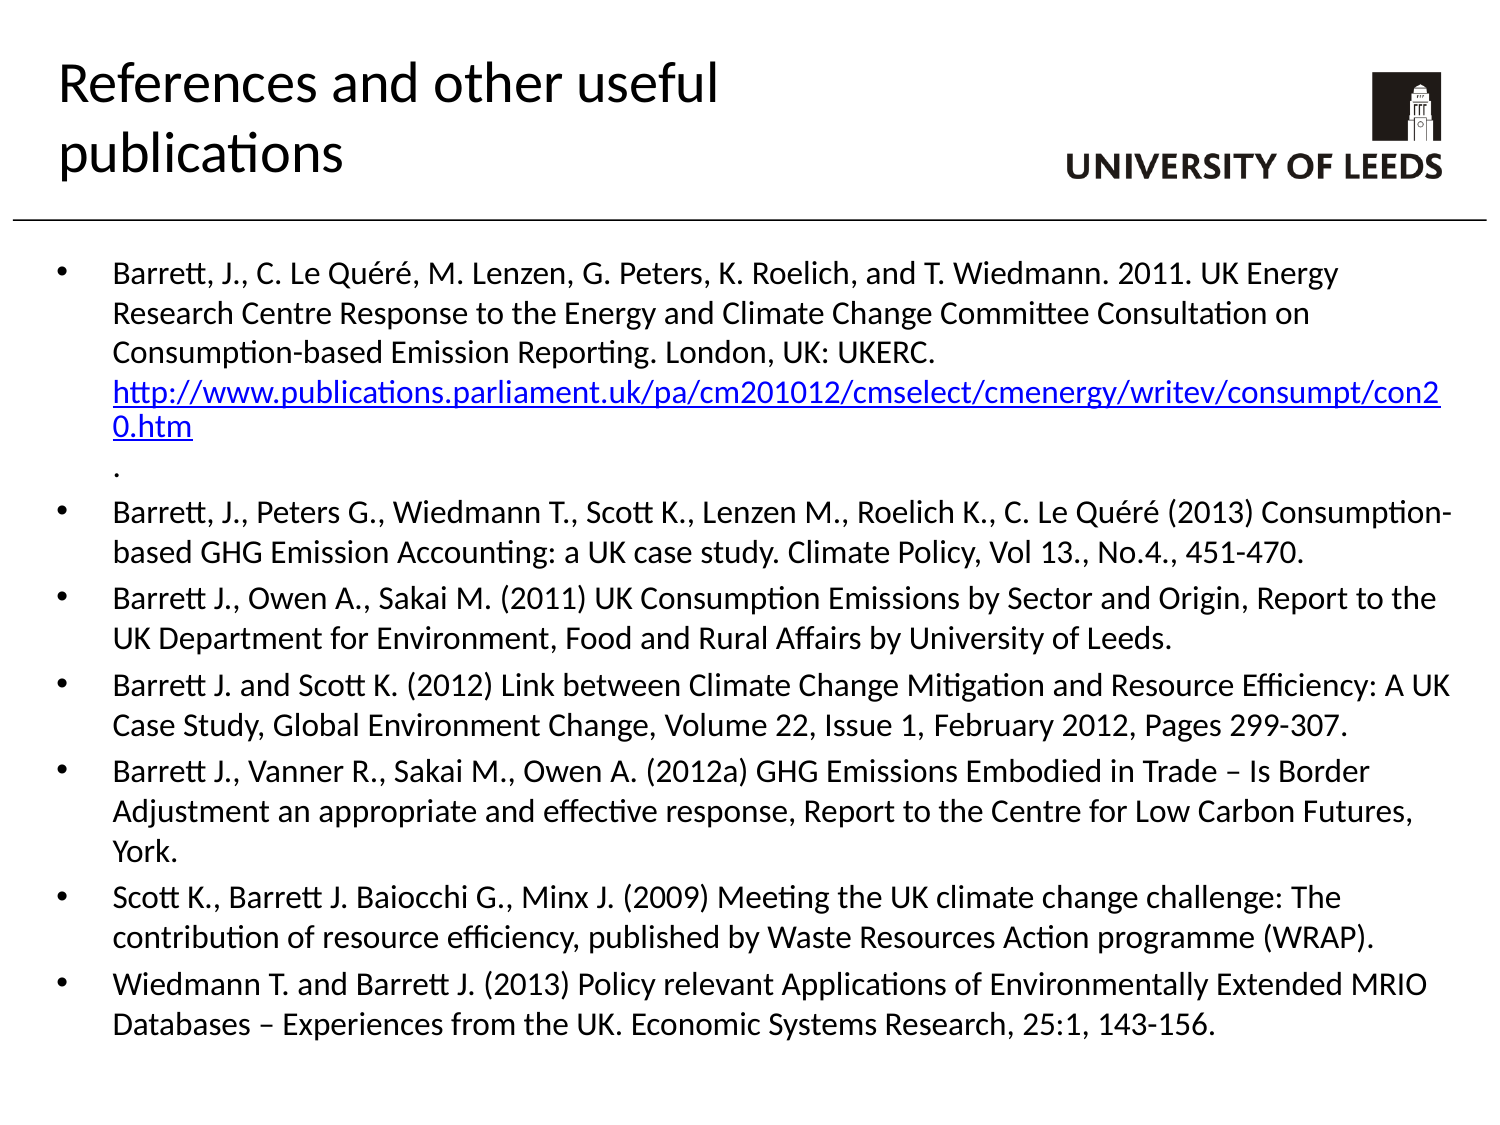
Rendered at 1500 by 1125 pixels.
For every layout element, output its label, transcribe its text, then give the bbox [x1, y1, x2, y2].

text_box References and other useful publications [58, 69, 859, 191]
picture [1067, 72, 1442, 179]
list Barrett, J., C. Le Quéré, M. Lenzen, G. Peters, K. Roelich, and T. Wiedmann. 2011. UK Energy Research Centre Response to the Energy and Climate Change Committee Consultation on Consumption-based Emission Reporting. London, UK: UKERC. http://www.publications.parliament.uk/pa/cm201012/cmselect/cmenergy/writev/consumpt/con20.htm. Barrett, J., Peters G., Wiedmann T., Scott K., Lenzen M., Roelich K., C. Le Quéré (2013) Consumption-based GHG Emission Accounting: a UK case study. Climate Policy, Vol 13., No.4., 451-470. Barrett J., Owen A., Sakai M. (2011) UK Consumption Emissions by Sector and Origin, Report to the UK Department for Environment, Food and Rural Affairs by University of Leeds. Barrett J. and Scott K. (2012) Link between Climate Change Mitigation and Resource Efficiency: A UK Case Study, Global Environment Change, Volume 22, Issue 1, February 2012, Pages 299-307. Barrett J., Vanner R., Sakai M., Owen A. (2012a) GHG Emissions Embodied in Trade – Is Border Adjustment an appropriate and effective response, Report to the Centre for Low Carbon Futures, York. Scott K., Barrett J. Baiocchi G., Minx J. (2009) Meeting the UK climate change challenge: The contribution of resource efficiency, published by Waste Resources Action programme (WRAP). Wiedmann T. and Barrett J. (2013) Policy relevant Applications of Environmentally Extended MRIO Databases – Experiences from the UK. Economic Systems Research, 25:1, 143-156. [41, 243, 1471, 1083]
